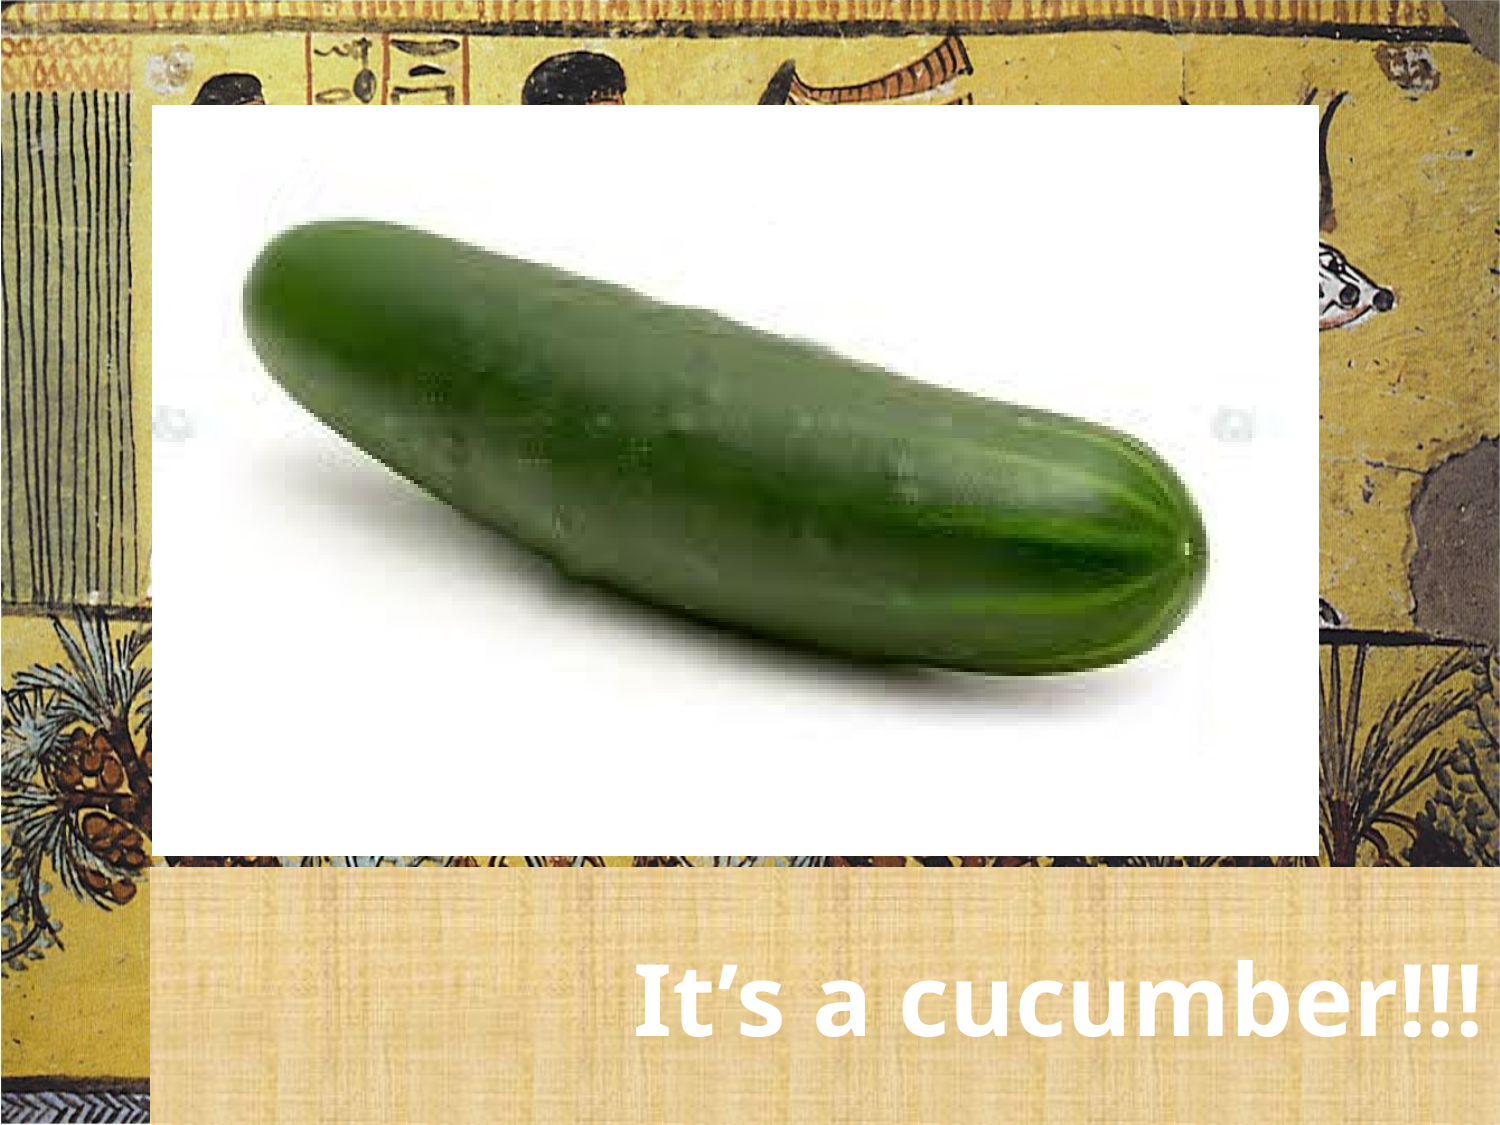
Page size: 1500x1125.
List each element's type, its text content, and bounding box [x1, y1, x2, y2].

picture [0, 0, 1500, 1125]
title It’s a cucumber!!! [150, 867, 1500, 1125]
